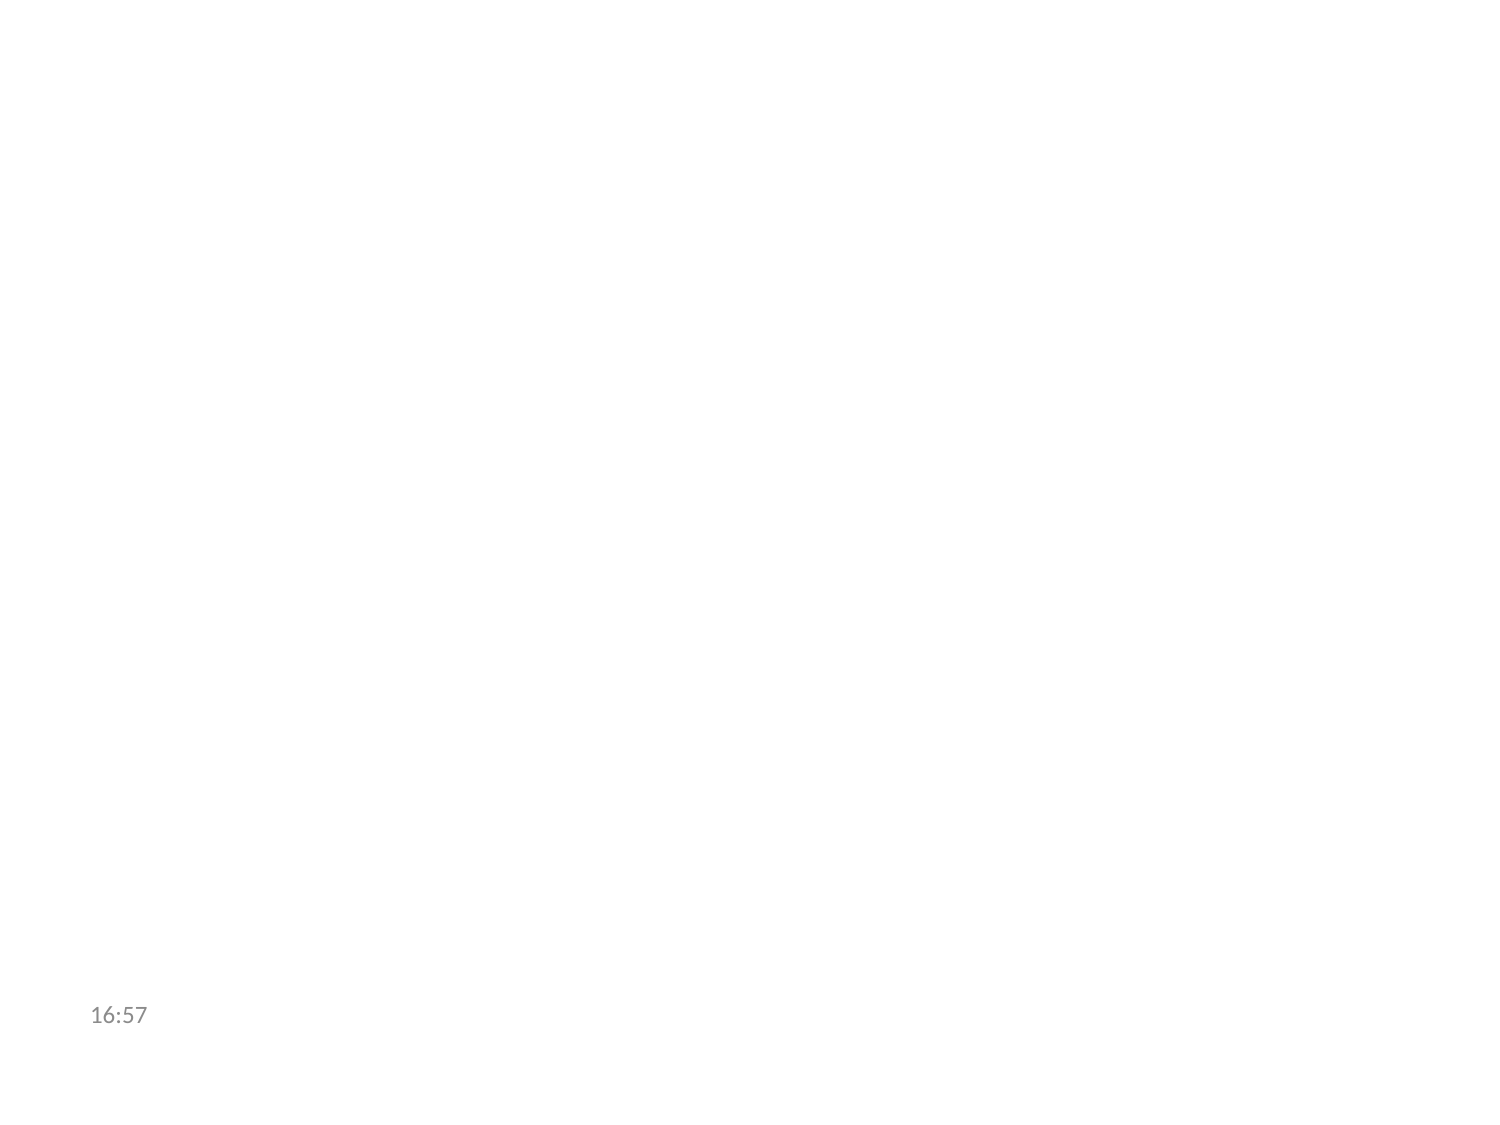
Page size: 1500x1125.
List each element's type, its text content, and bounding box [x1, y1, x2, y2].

text_box 15:35 [75, 983, 425, 1044]
